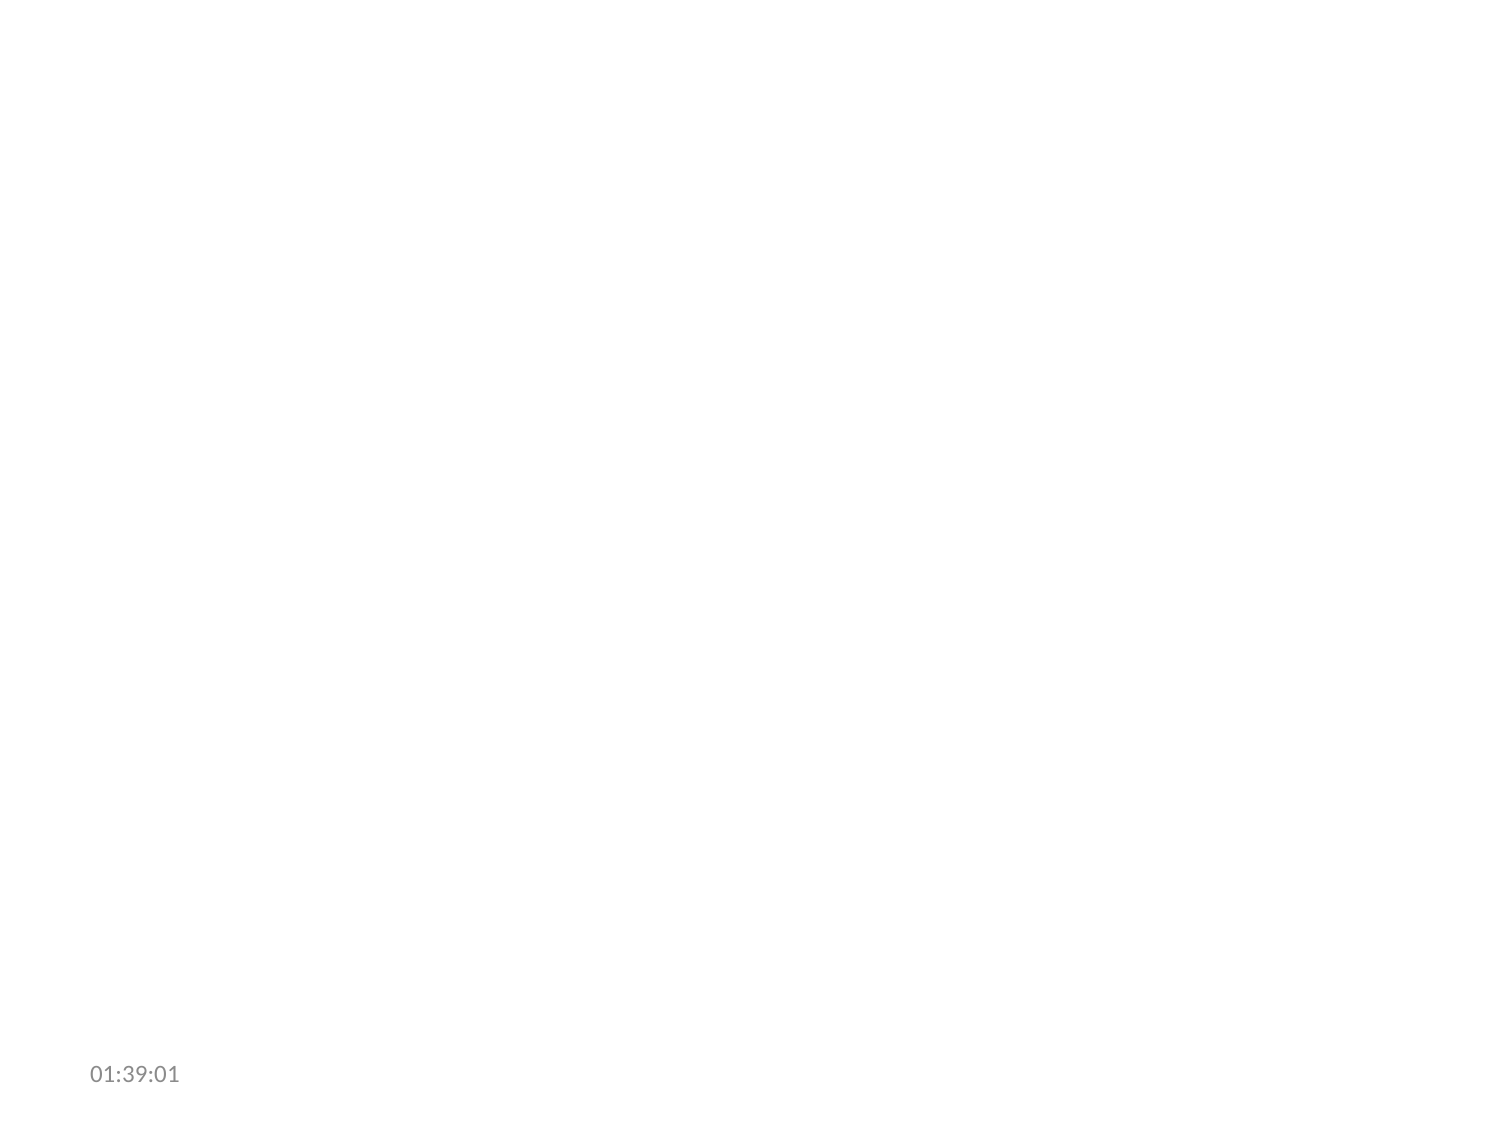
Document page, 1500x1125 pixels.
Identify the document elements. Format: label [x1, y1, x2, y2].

slide_number [75, 1042, 425, 1103]
